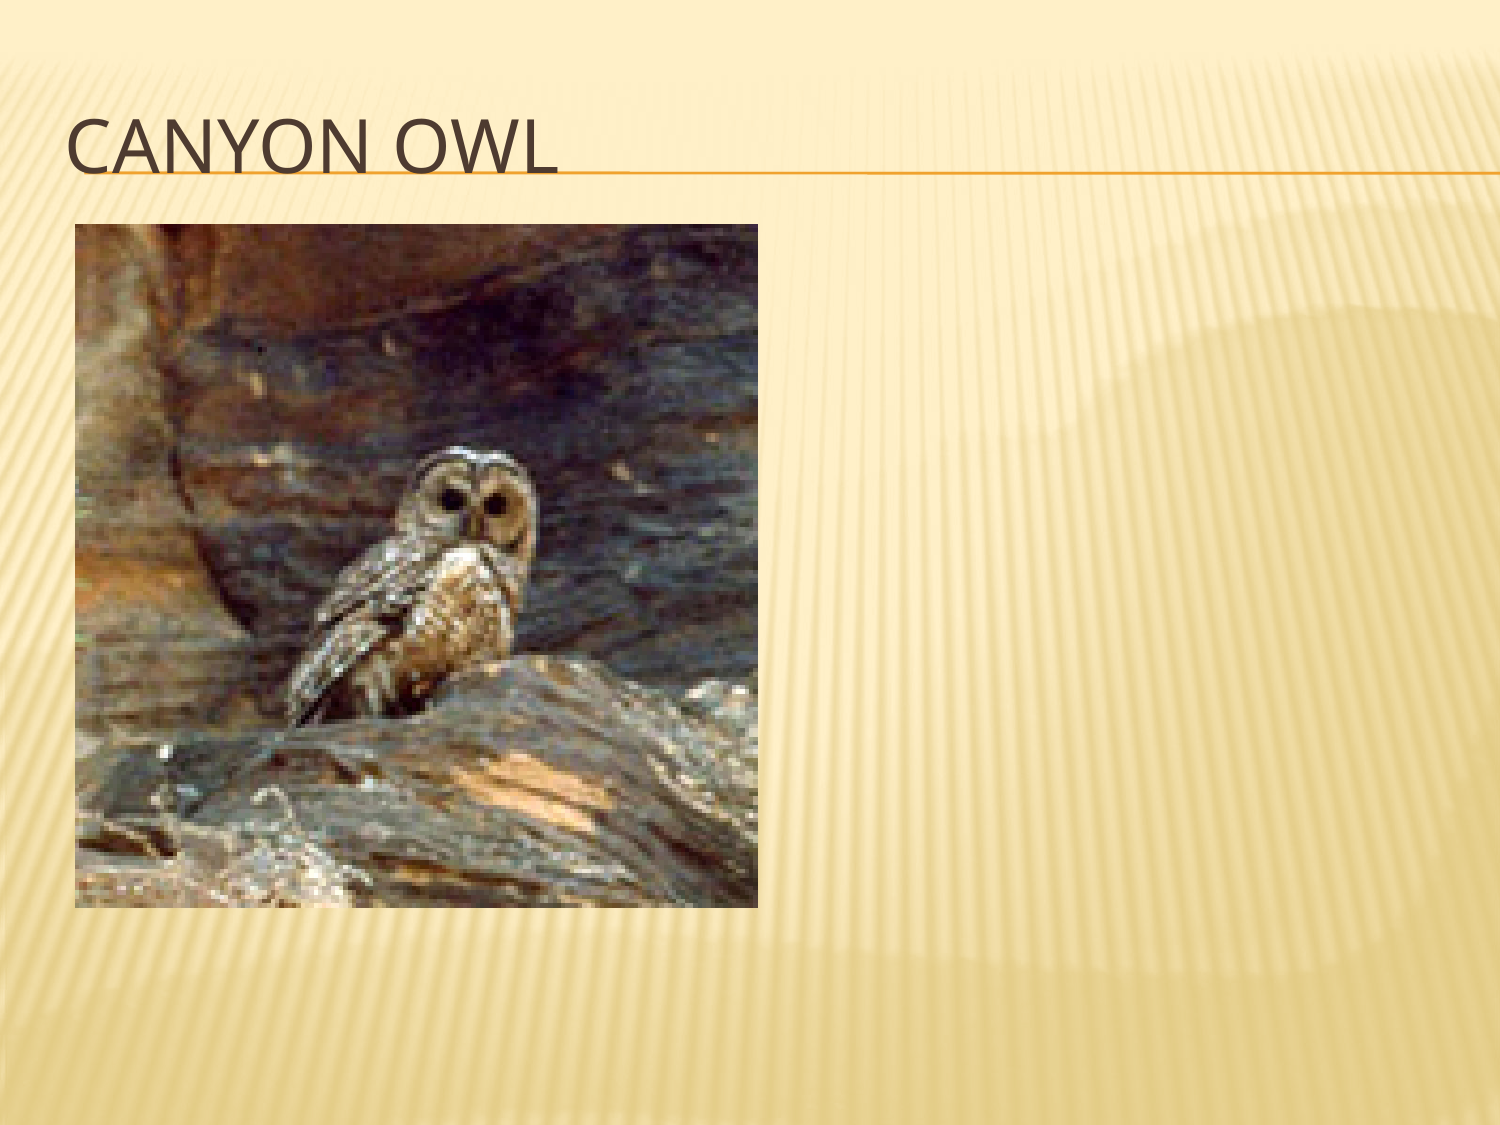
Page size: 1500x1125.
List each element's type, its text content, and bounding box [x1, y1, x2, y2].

title Canyon owl [50, 75, 1475, 213]
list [74, 224, 758, 908]
